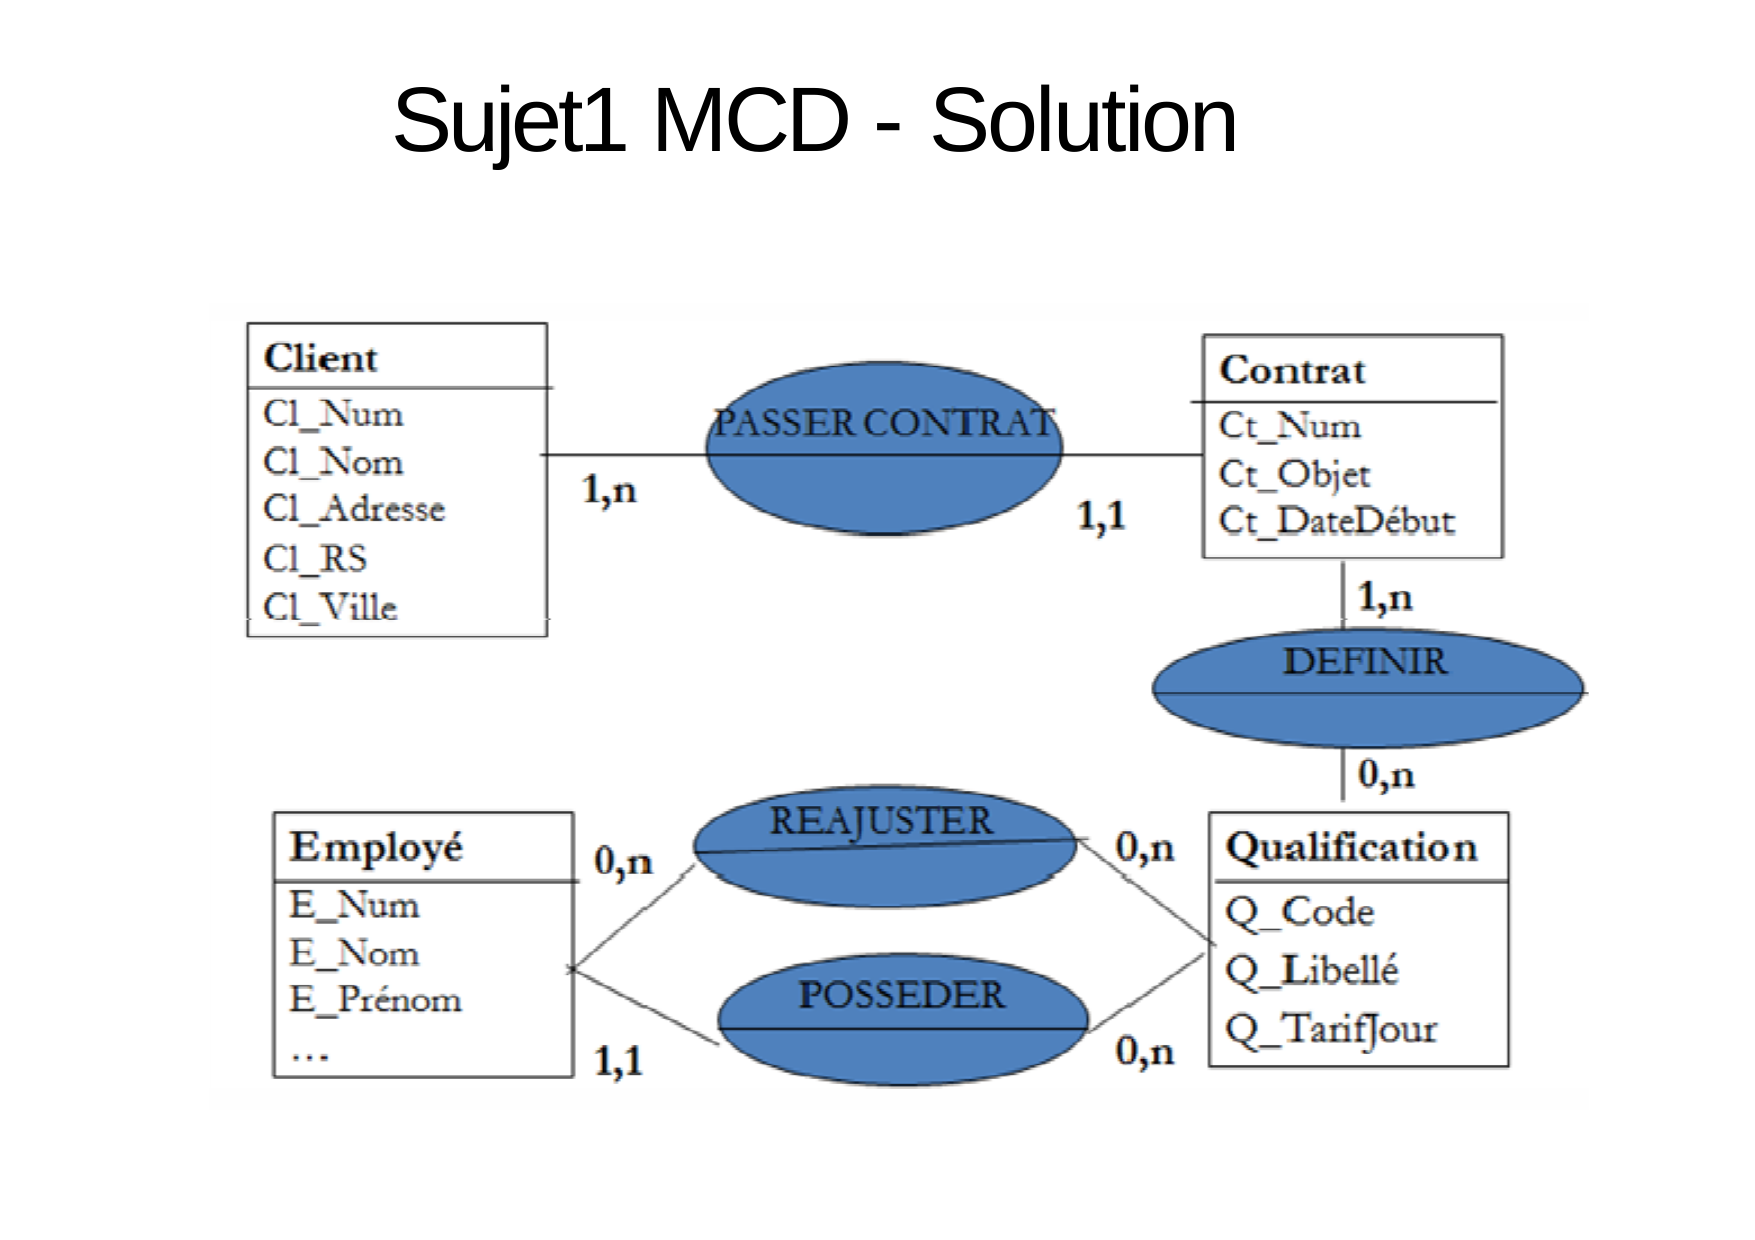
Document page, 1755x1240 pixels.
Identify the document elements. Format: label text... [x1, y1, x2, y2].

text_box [209, 303, 1589, 1110]
title Sujet1 MCD - Solution [389, 57, 1265, 267]
